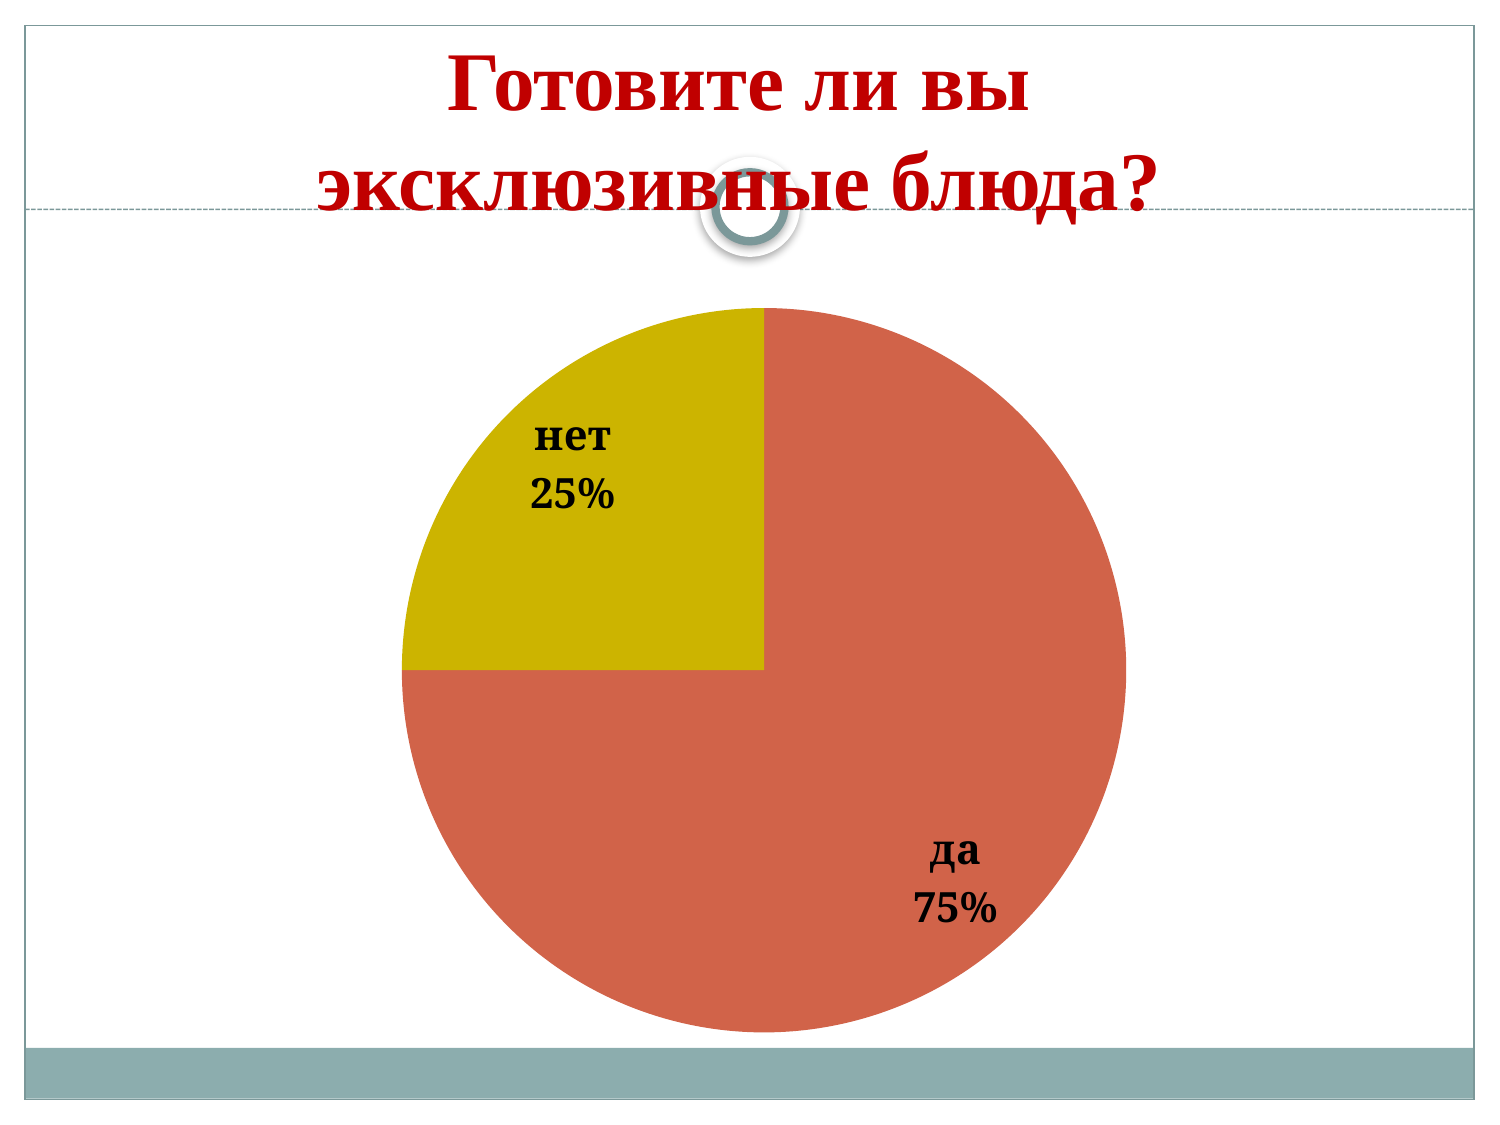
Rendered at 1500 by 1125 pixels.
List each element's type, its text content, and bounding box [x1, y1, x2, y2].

title Готовите ли вы эксклюзивные блюда? [49, 37, 1450, 235]
chart [210, 292, 1318, 1048]
